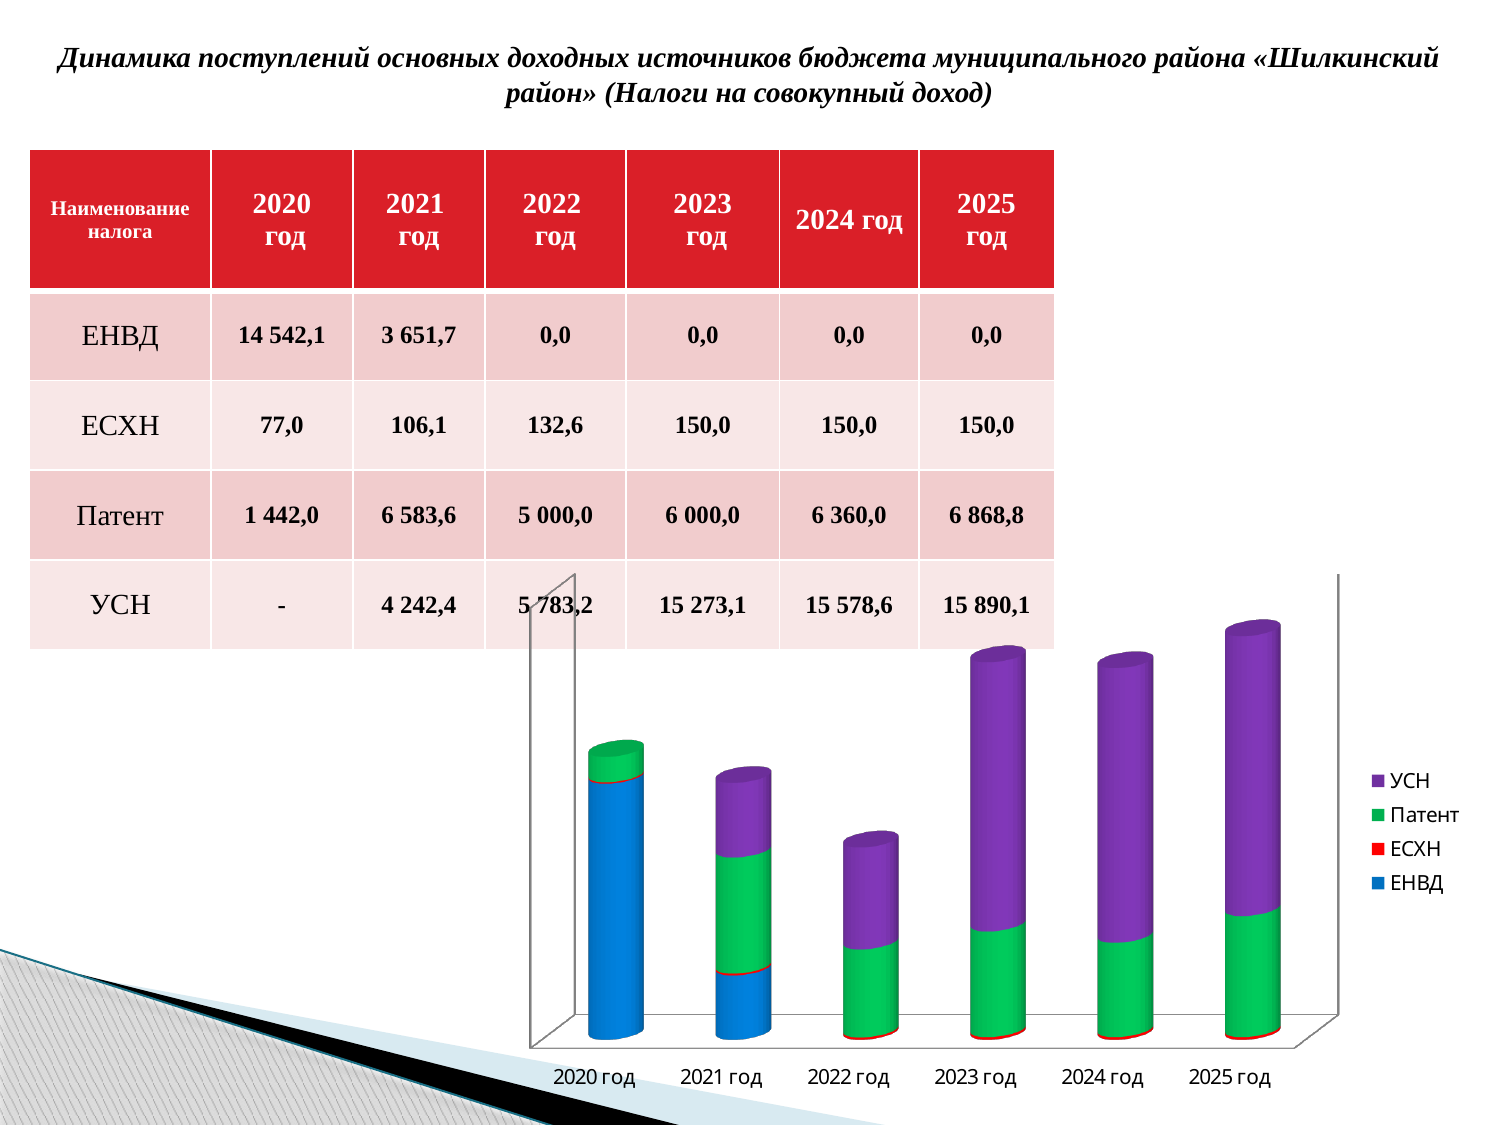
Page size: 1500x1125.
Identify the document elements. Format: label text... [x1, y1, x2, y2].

table_cell 6 583,6 [354, 471, 484, 559]
table_header 2024 год [780, 150, 918, 288]
table_header Наименование налога [30, 150, 210, 288]
table_header 2020 год [212, 150, 352, 288]
table_header 2021 год [354, 150, 484, 288]
table_cell 5 000,0 [486, 471, 625, 559]
table_cell 5 783,2 [486, 561, 625, 649]
table_cell 150,0 [627, 381, 779, 469]
table_cell 0,0 [780, 294, 918, 380]
table_cell 106,1 [354, 381, 484, 469]
chart [503, 562, 1479, 1102]
table_cell ЕНВД [30, 294, 210, 380]
table_header 2023 год [627, 150, 779, 288]
table_cell 14 542,1 [212, 294, 352, 380]
table_cell - [212, 561, 352, 649]
text_box Динамика поступлений основных доходных источников бюджета муниципального района «Шилкинский район» (Налоги на совокупный доход) [0, 30, 1500, 116]
table_header 2025 год [920, 150, 1054, 288]
table_cell 0,0 [486, 294, 625, 380]
table_cell 150,0 [920, 381, 1054, 469]
table_cell 0,0 [627, 294, 779, 380]
table_cell Патент [30, 471, 210, 559]
table_cell 1 442,0 [212, 471, 352, 559]
table_cell 3 651,7 [354, 294, 484, 380]
table_cell 6 000,0 [627, 471, 779, 559]
table_cell 4 242,4 [354, 561, 484, 649]
table_cell УСН [30, 561, 210, 649]
table_cell 0,0 [920, 294, 1054, 380]
table_cell 150,0 [780, 381, 918, 469]
table_cell ЕСХН [30, 381, 210, 469]
table_cell 6 360,0 [780, 471, 918, 559]
table_cell 77,0 [212, 381, 352, 469]
table_cell 132,6 [486, 381, 625, 469]
table_cell 6 868,8 [920, 471, 1054, 559]
table_header 2022 год [486, 150, 625, 288]
